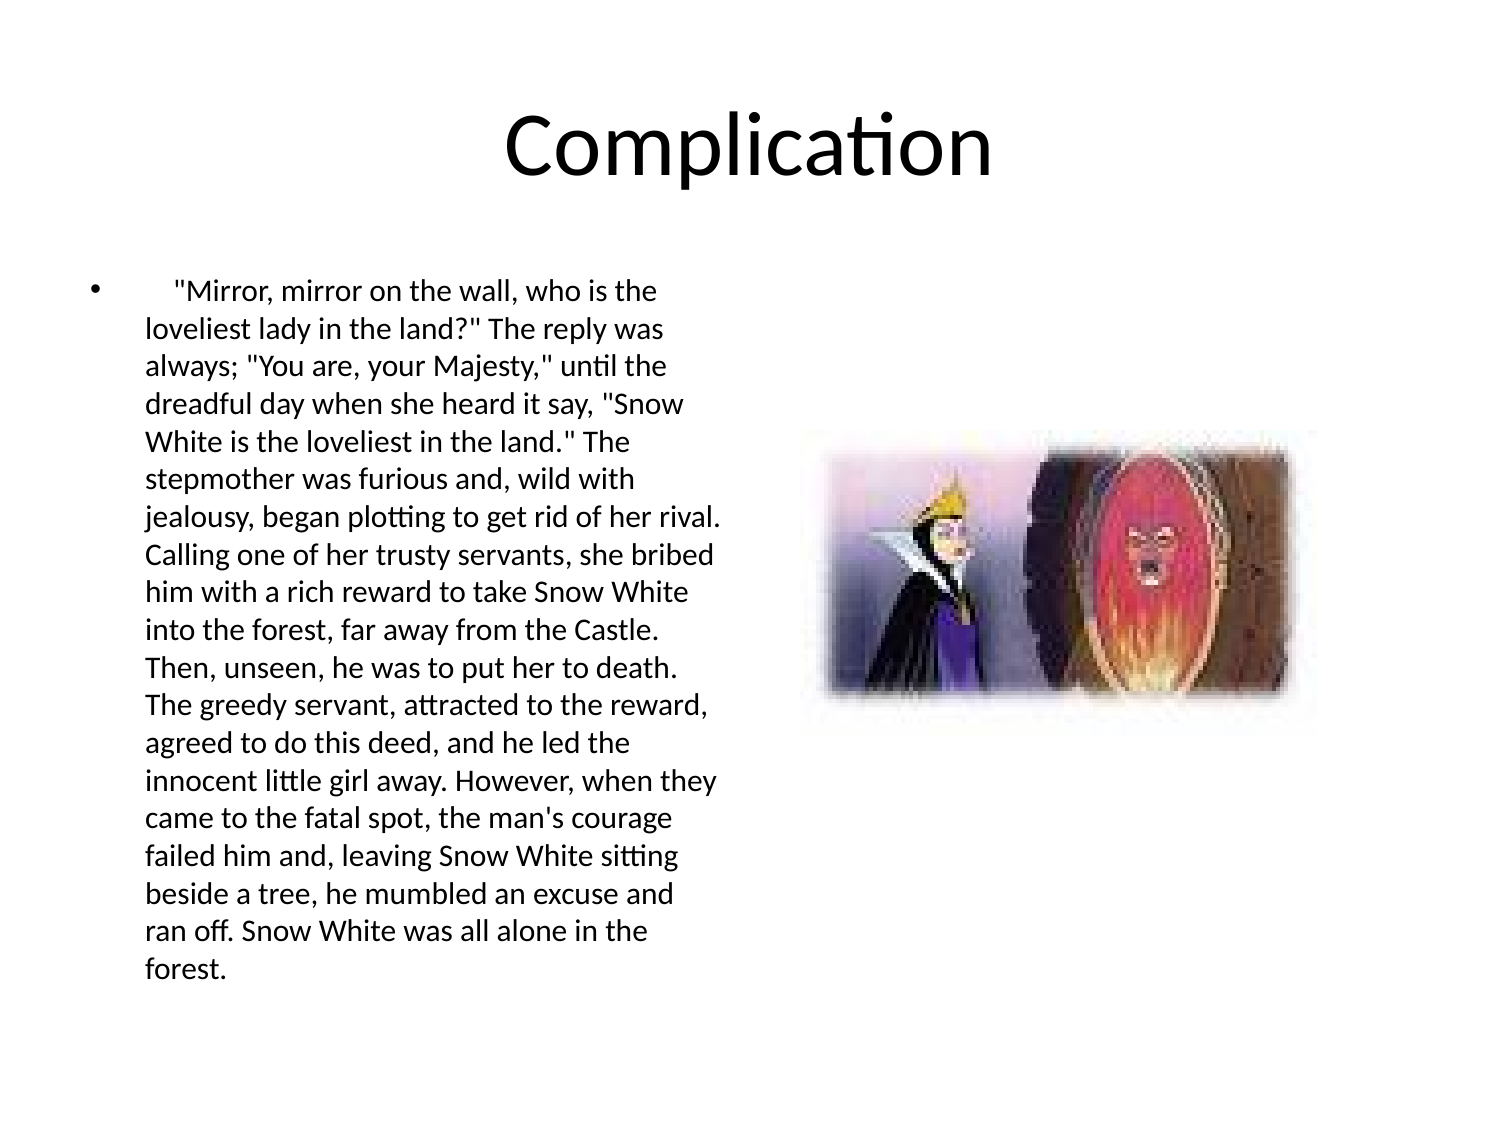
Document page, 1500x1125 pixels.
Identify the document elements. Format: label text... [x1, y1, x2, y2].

picture [800, 430, 1317, 736]
title Complication [75, 45, 1425, 233]
list "Mirror, mirror on the wall, who is the loveliest lady in the land?" The reply was always; "You are, your Majesty," until the dreadful day when she heard it say, "Snow White is the loveliest in the land." The stepmother was furious and, wild with jealousy, began plotting to get rid of her rival. Calling one of her trusty servants, she bribed him with a rich reward to take Snow White into the forest, far away from the Castle. Then, unseen, he was to put her to death. The greedy servant, attracted to the reward, agreed to do this deed, and he led the innocent little girl away. However, when they came to the fatal spot, the man's courage failed him and, leaving Snow White sitting beside a tree, he mumbled an excuse and ran off. Snow White was all alone in the forest. [75, 262, 738, 1005]
